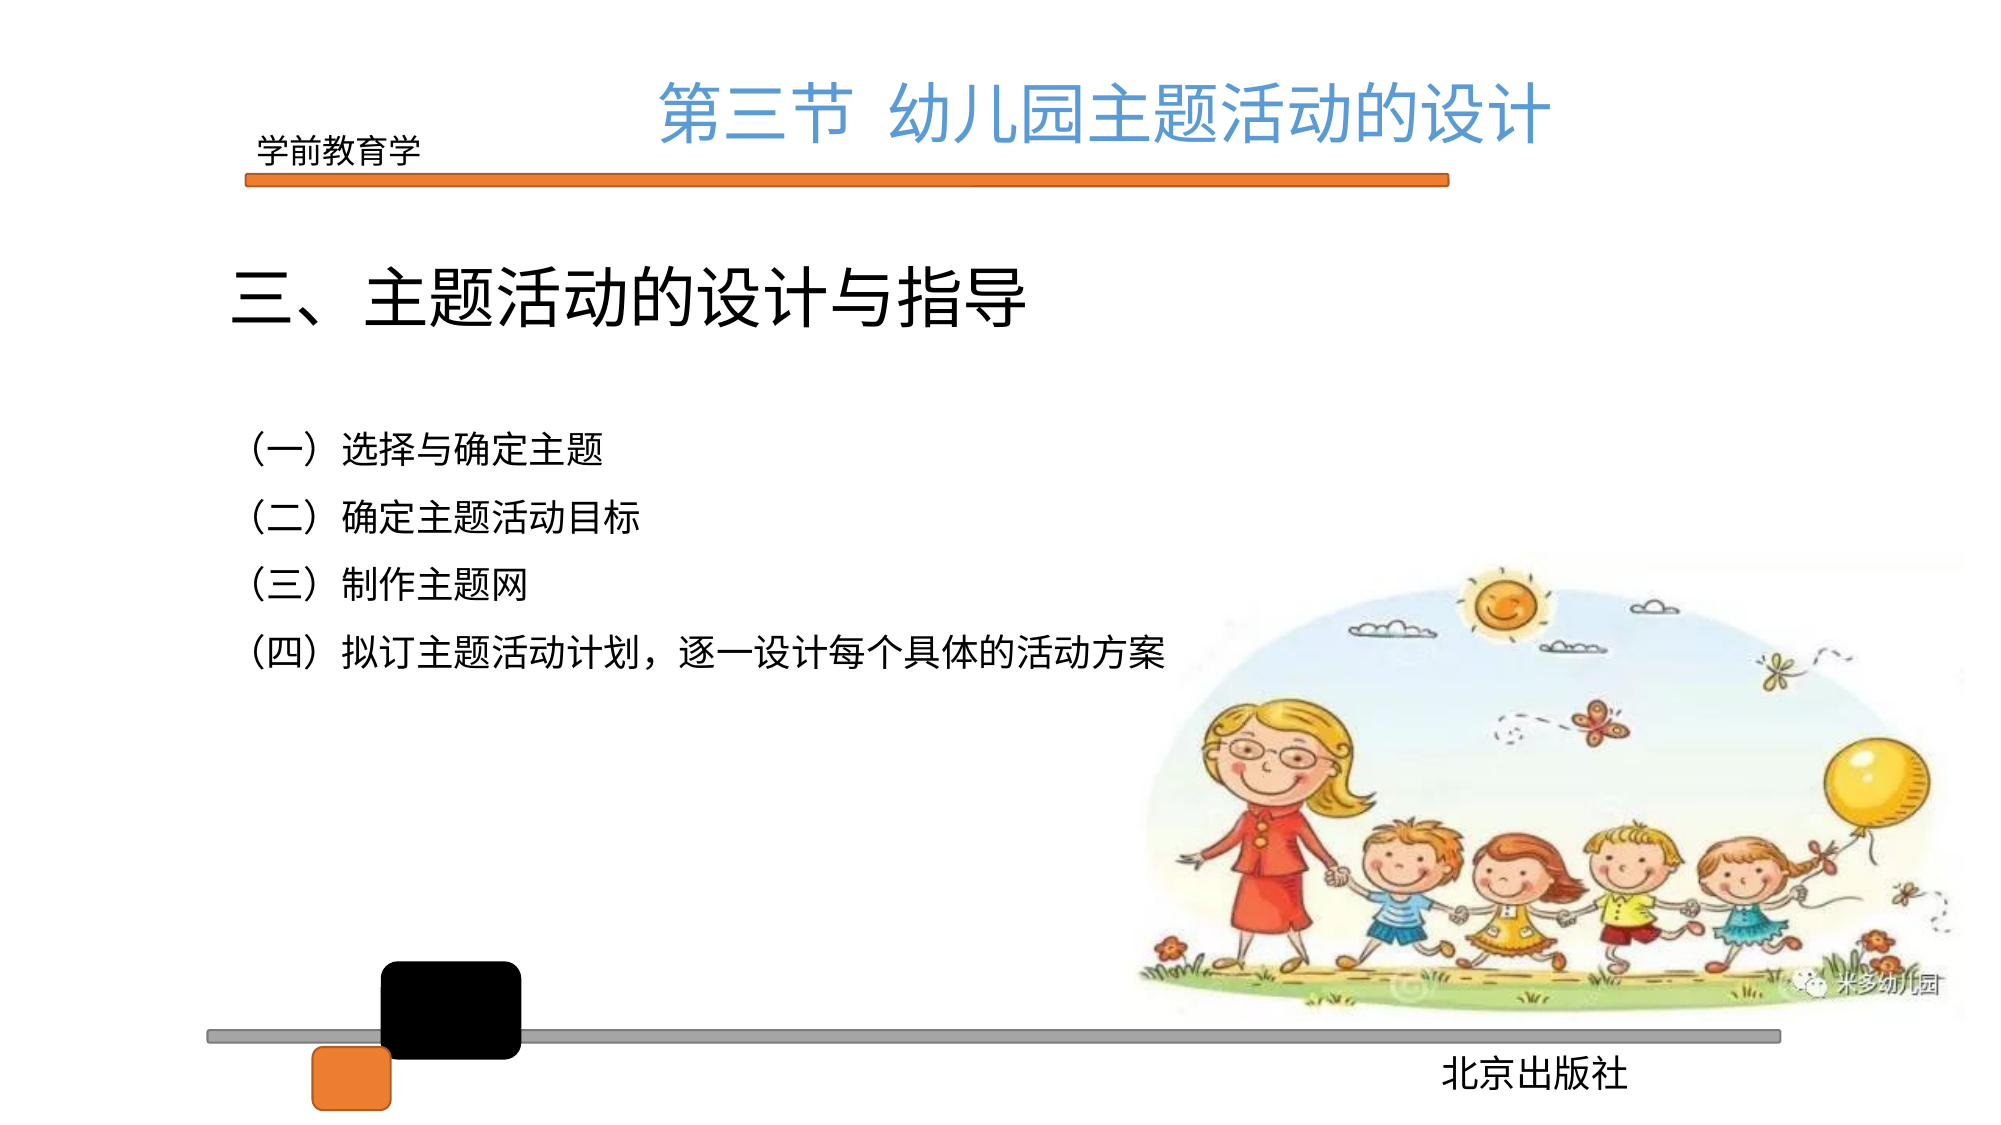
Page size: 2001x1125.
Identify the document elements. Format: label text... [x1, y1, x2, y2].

text_box 第三节 幼儿园主题活动的设计 [641, 64, 1569, 160]
text_box 三、主题活动的设计与指导 （一）选择与确定主题 （二）确定主题活动目标 （三）制作主题网 （四）拟订主题活动计划，逐一设计每个具体的活动方案 [214, 208, 1771, 801]
picture [1122, 552, 1965, 1022]
